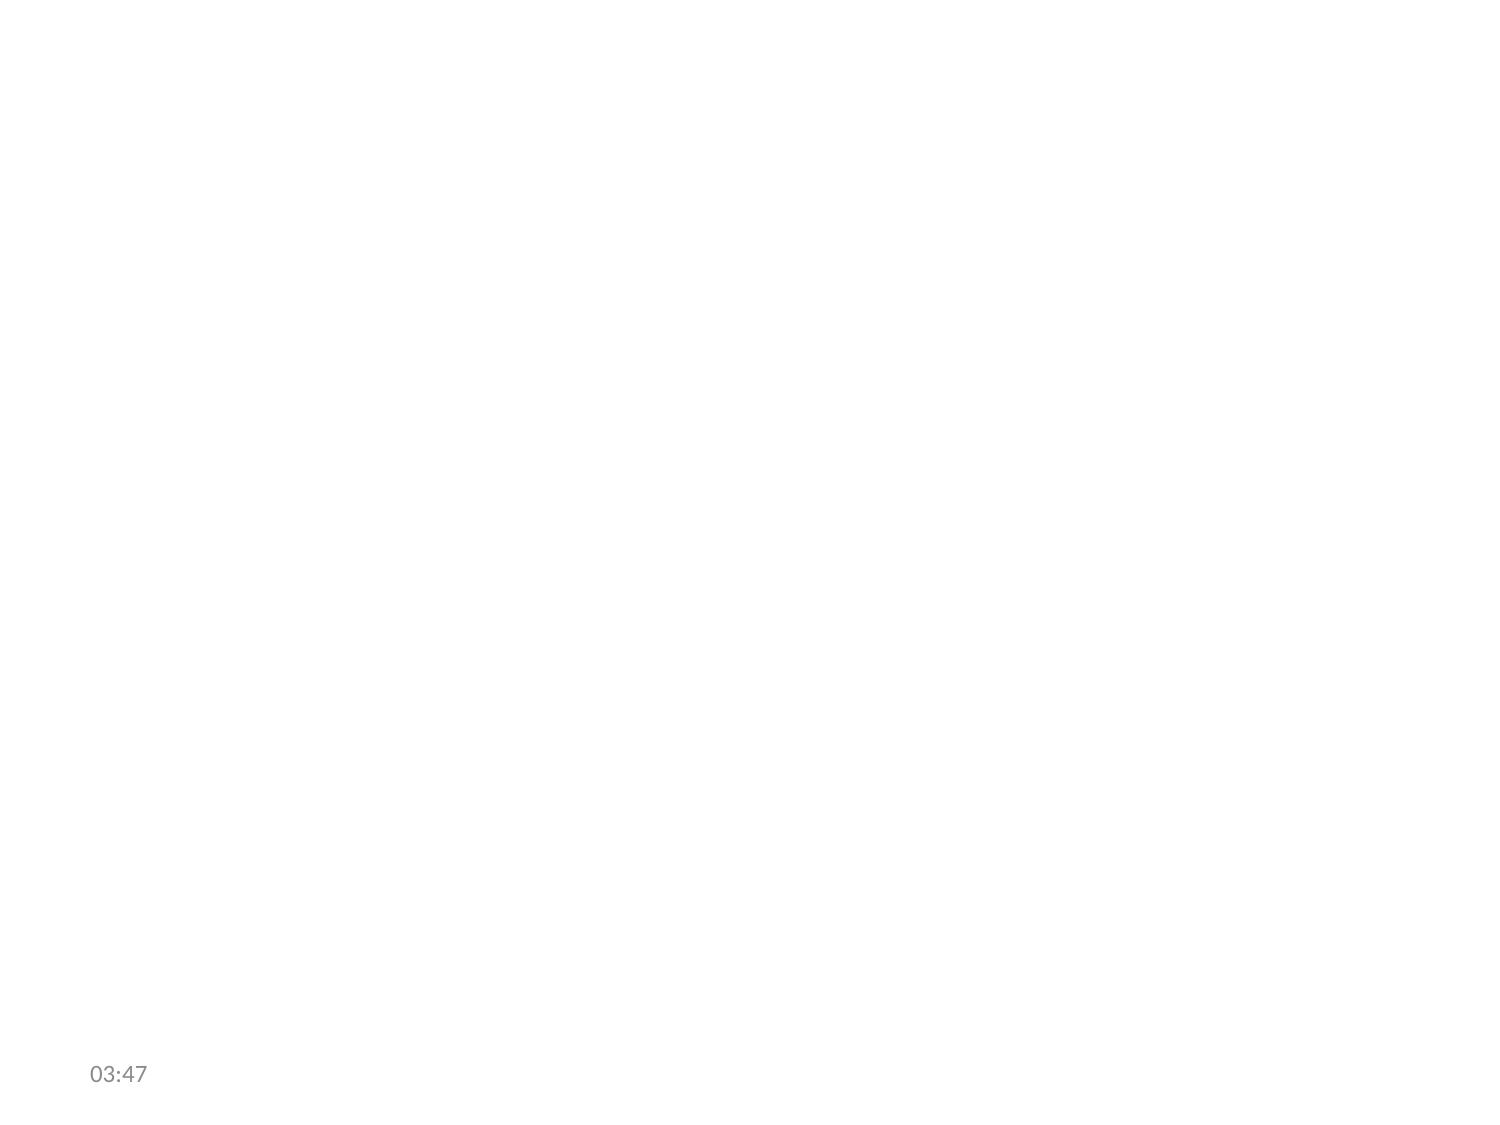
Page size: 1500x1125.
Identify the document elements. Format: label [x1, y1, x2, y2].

slide_number [75, 1042, 425, 1103]
